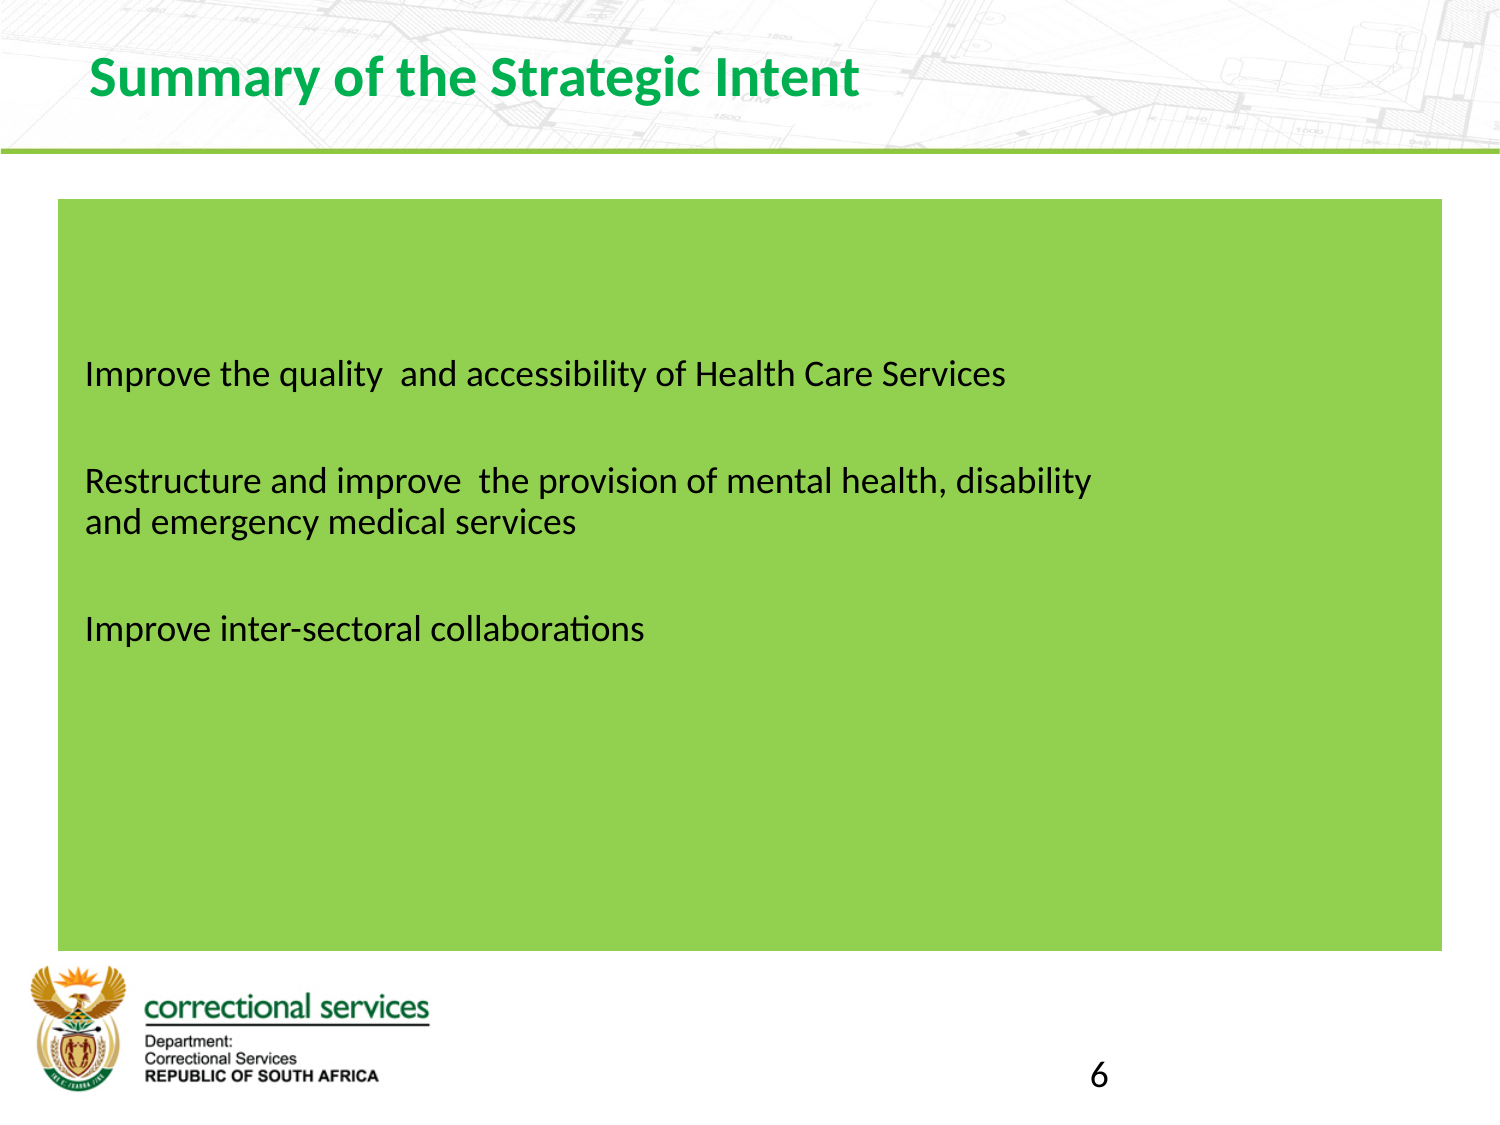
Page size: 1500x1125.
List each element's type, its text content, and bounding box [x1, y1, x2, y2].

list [55, 197, 1445, 954]
slide_number 6 [1074, 1042, 1425, 1103]
picture [0, 0, 1500, 154]
text_box Summary of the Strategic Intent [74, 30, 1425, 116]
picture [0, 936, 481, 1125]
